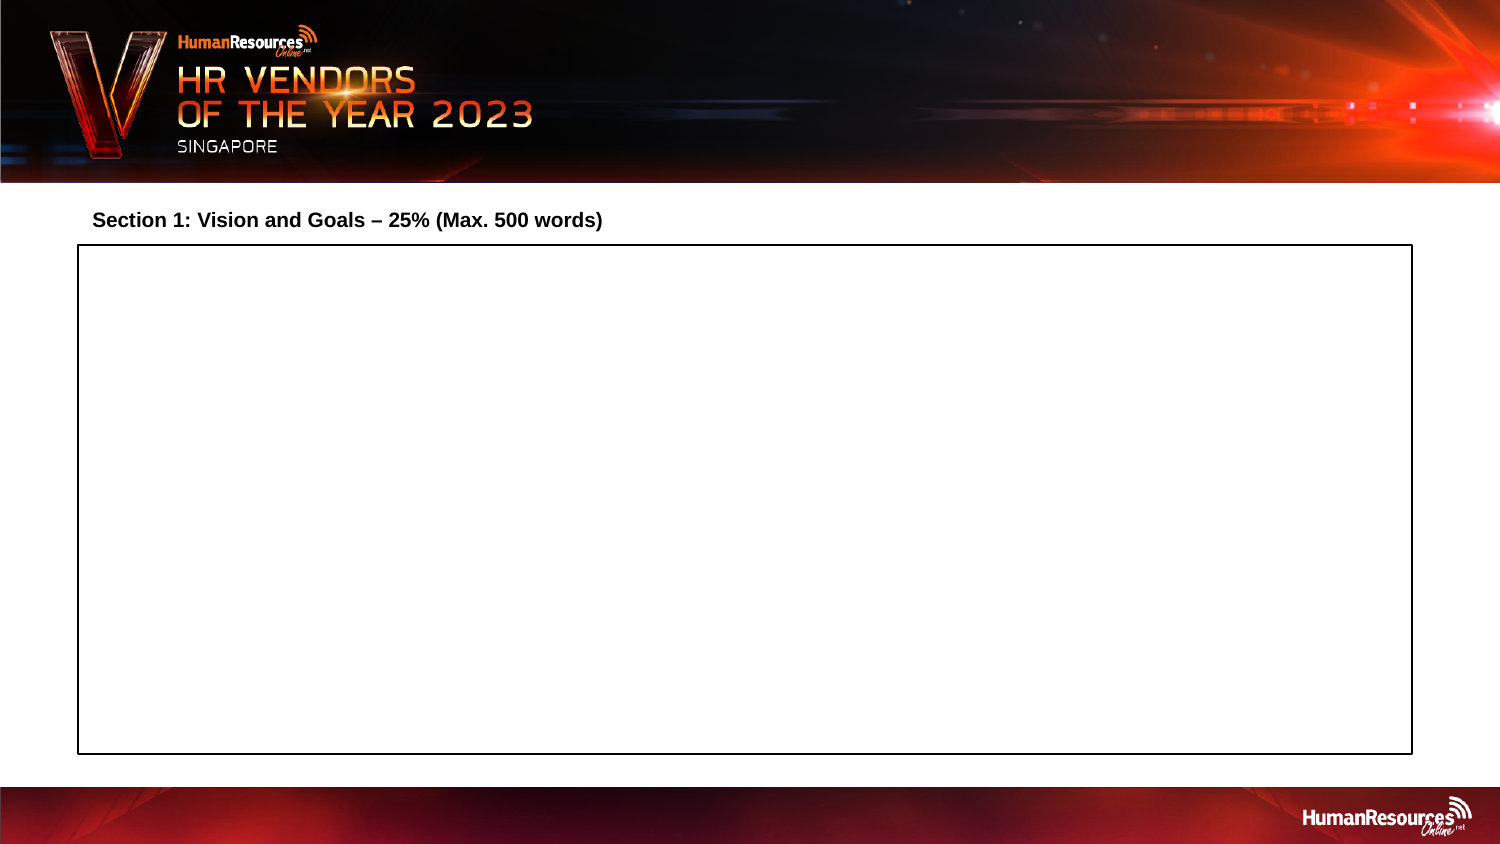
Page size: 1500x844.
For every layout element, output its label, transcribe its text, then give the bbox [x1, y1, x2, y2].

text_box Section 1: Vision and Goals – 25% (Max. 500 words) [77, 199, 1105, 240]
text_box [77, 244, 1413, 755]
picture [0, 0, 1500, 844]
